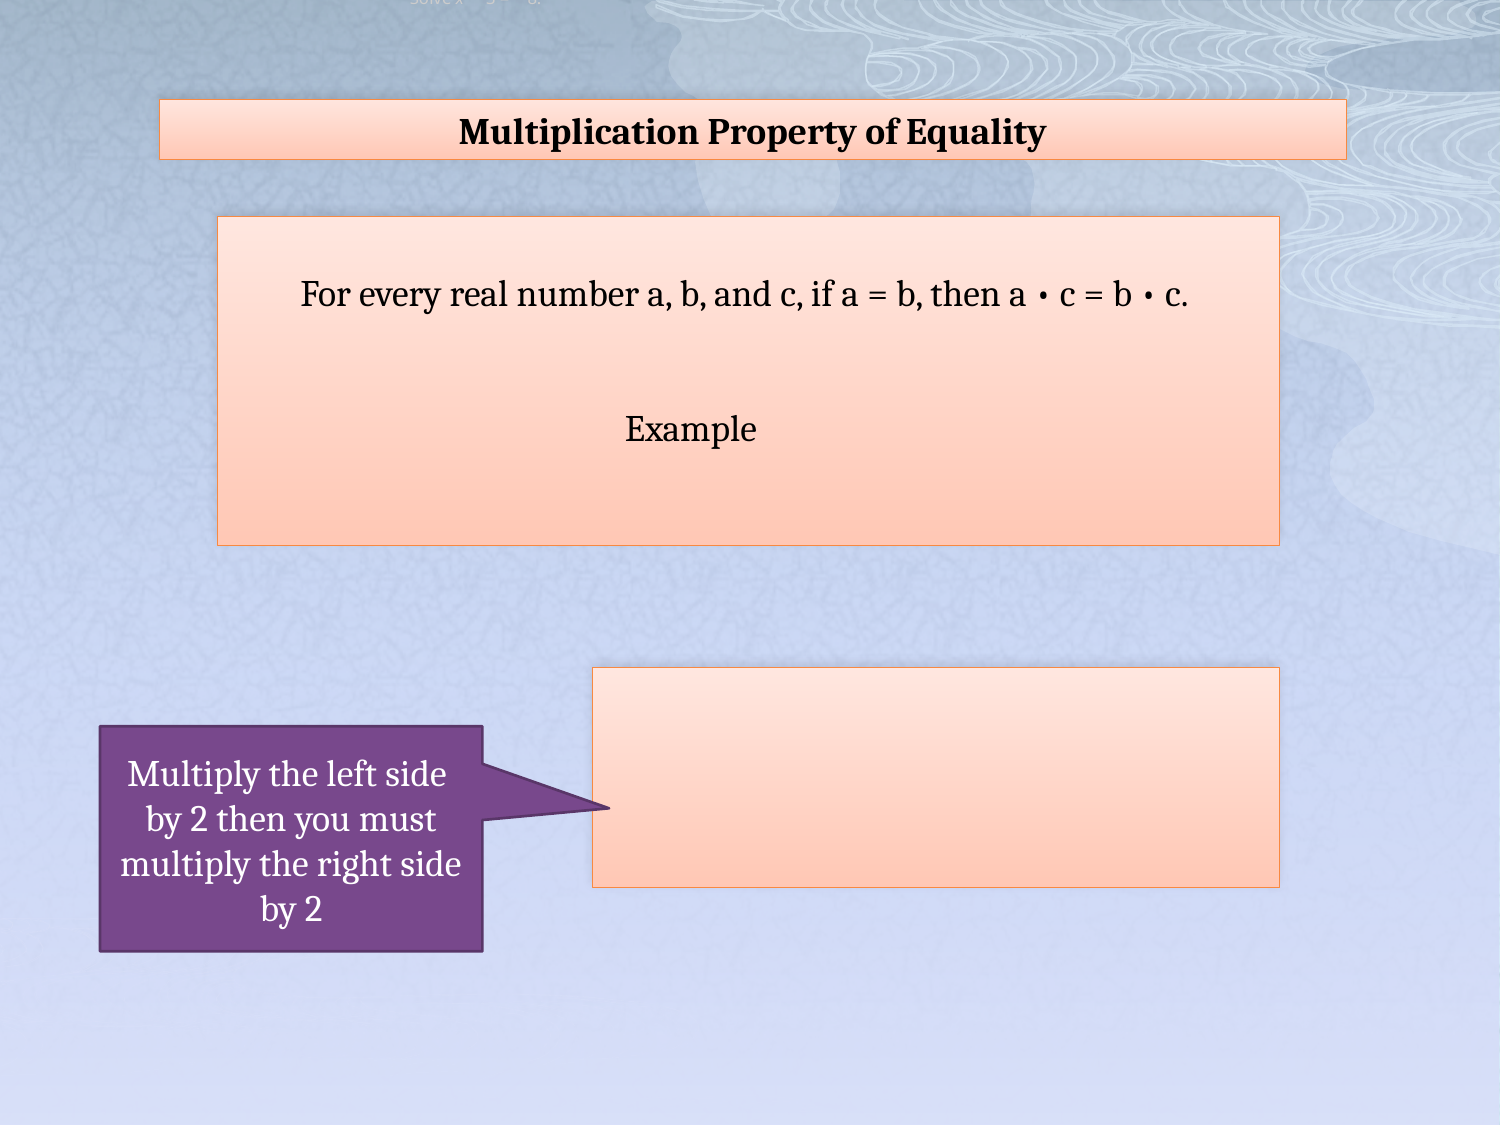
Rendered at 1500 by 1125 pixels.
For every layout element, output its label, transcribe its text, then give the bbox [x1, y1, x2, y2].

text_box Multiply the left side by 2 then you must multiply the right side by 2 [98, 724, 611, 953]
text_box Multiplication Property of Equality [159, 99, 1347, 160]
text_box Solve x − 3 = −8. [409, 0, 1091, 88]
